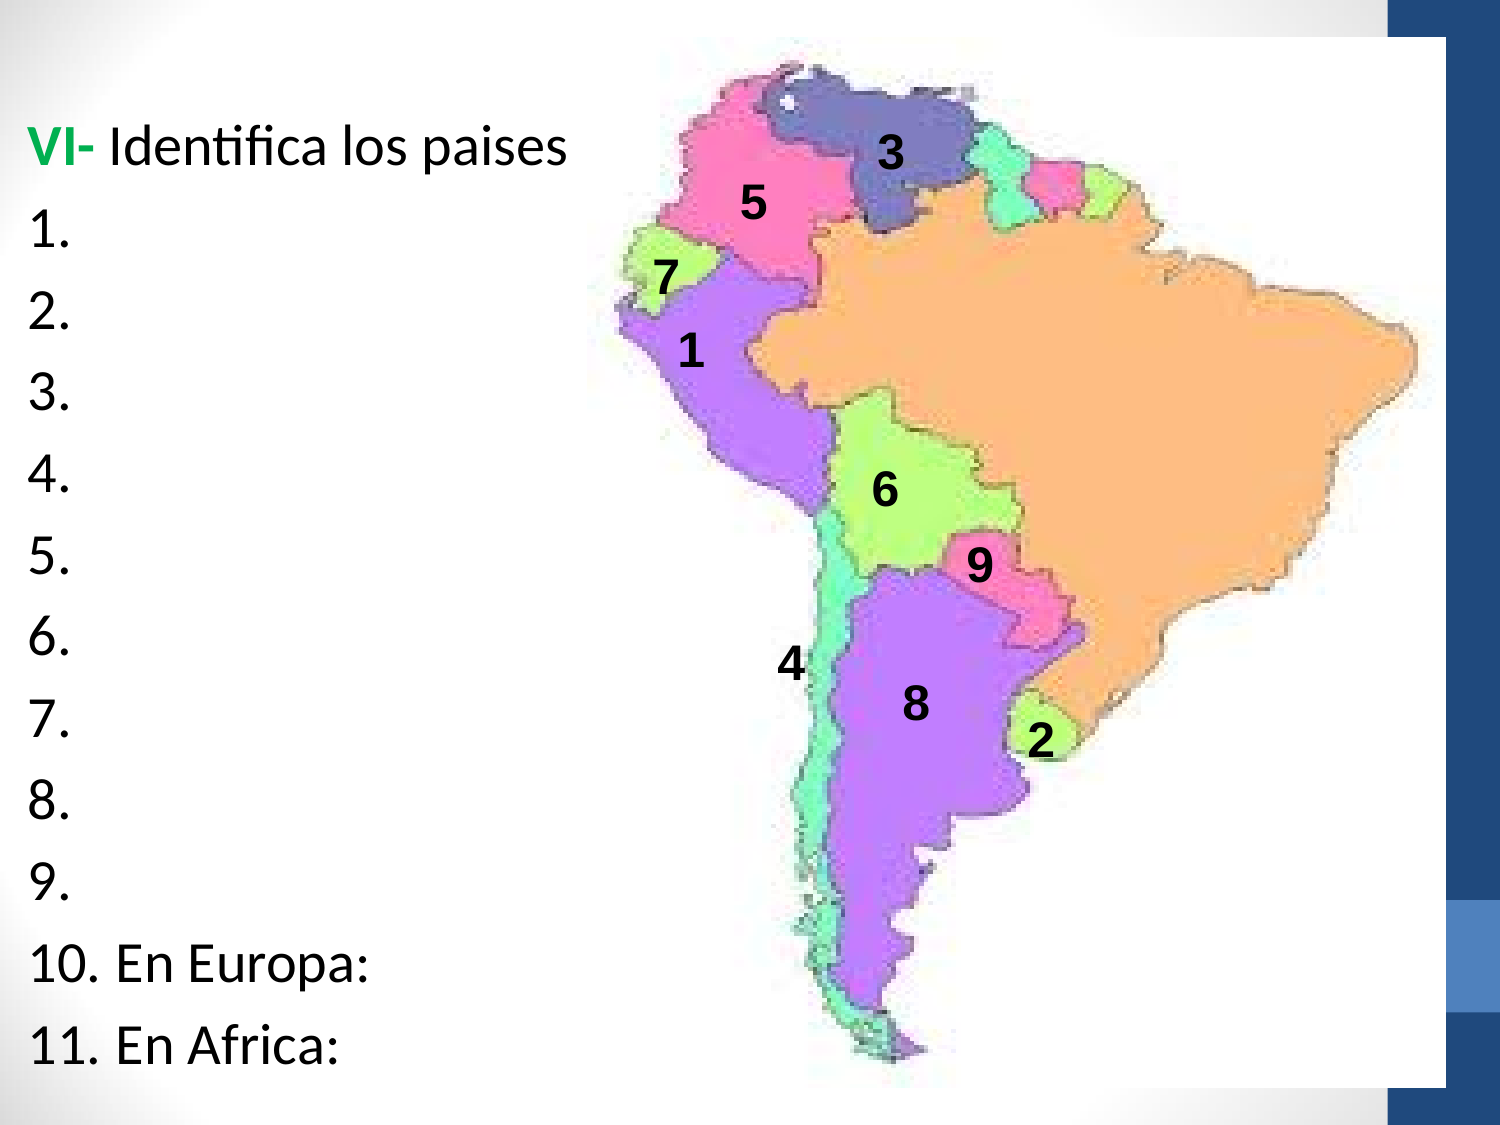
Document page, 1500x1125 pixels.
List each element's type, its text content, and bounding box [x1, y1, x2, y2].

picture [0, 0, 1447, 1125]
text_box VI- Identifica los paises En Europa: En Africa: [0, 99, 813, 1125]
